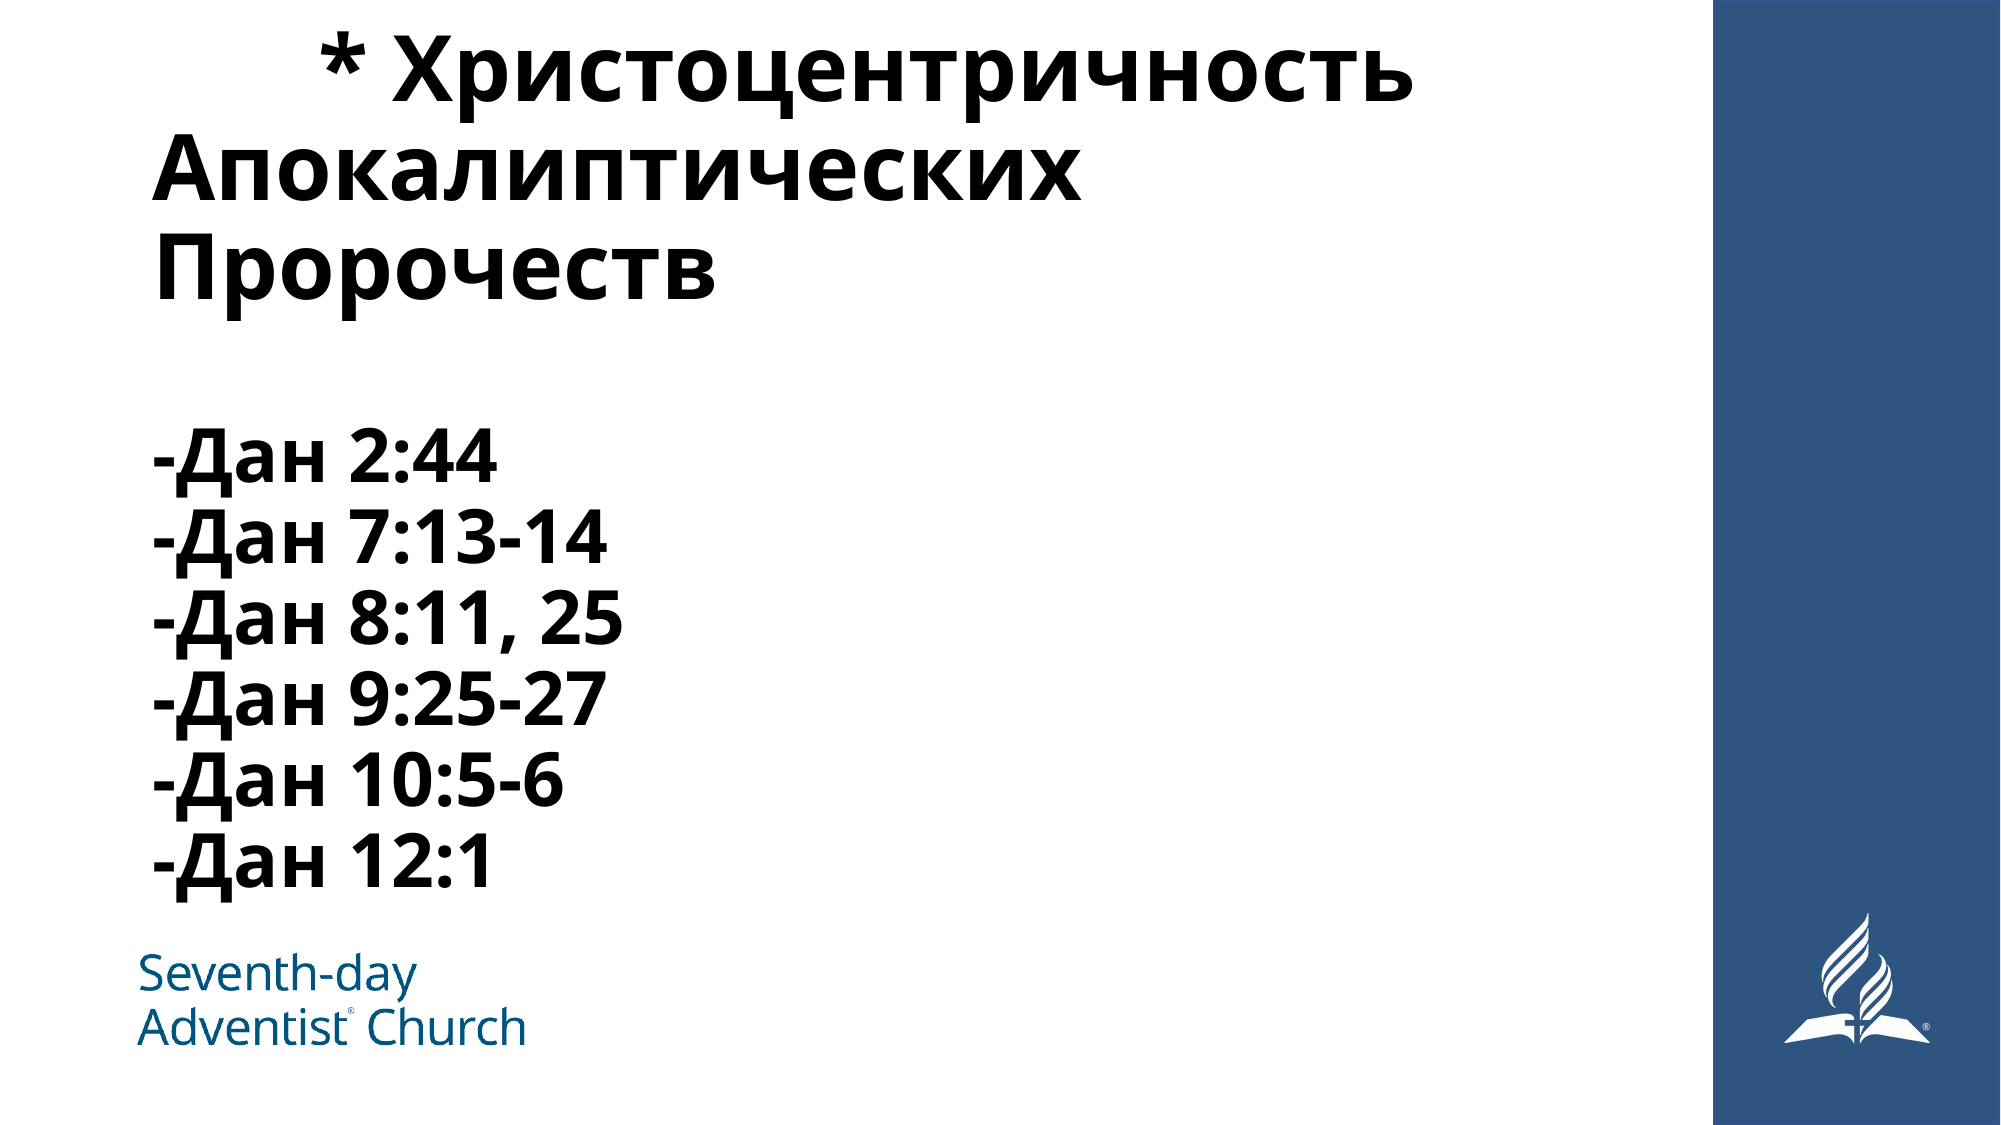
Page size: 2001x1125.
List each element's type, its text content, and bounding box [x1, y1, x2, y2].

picture [1771, 892, 1943, 1064]
title * Христоцентричность Апокалиптических Пророчеств -Дан 2:44 -Дан 7:13-14 -Дан 8:11, 25 -Дан 9:25-27 -Дан 10:5-6 -Дан 12:1 [137, 59, 1639, 866]
picture [120, 911, 537, 1073]
